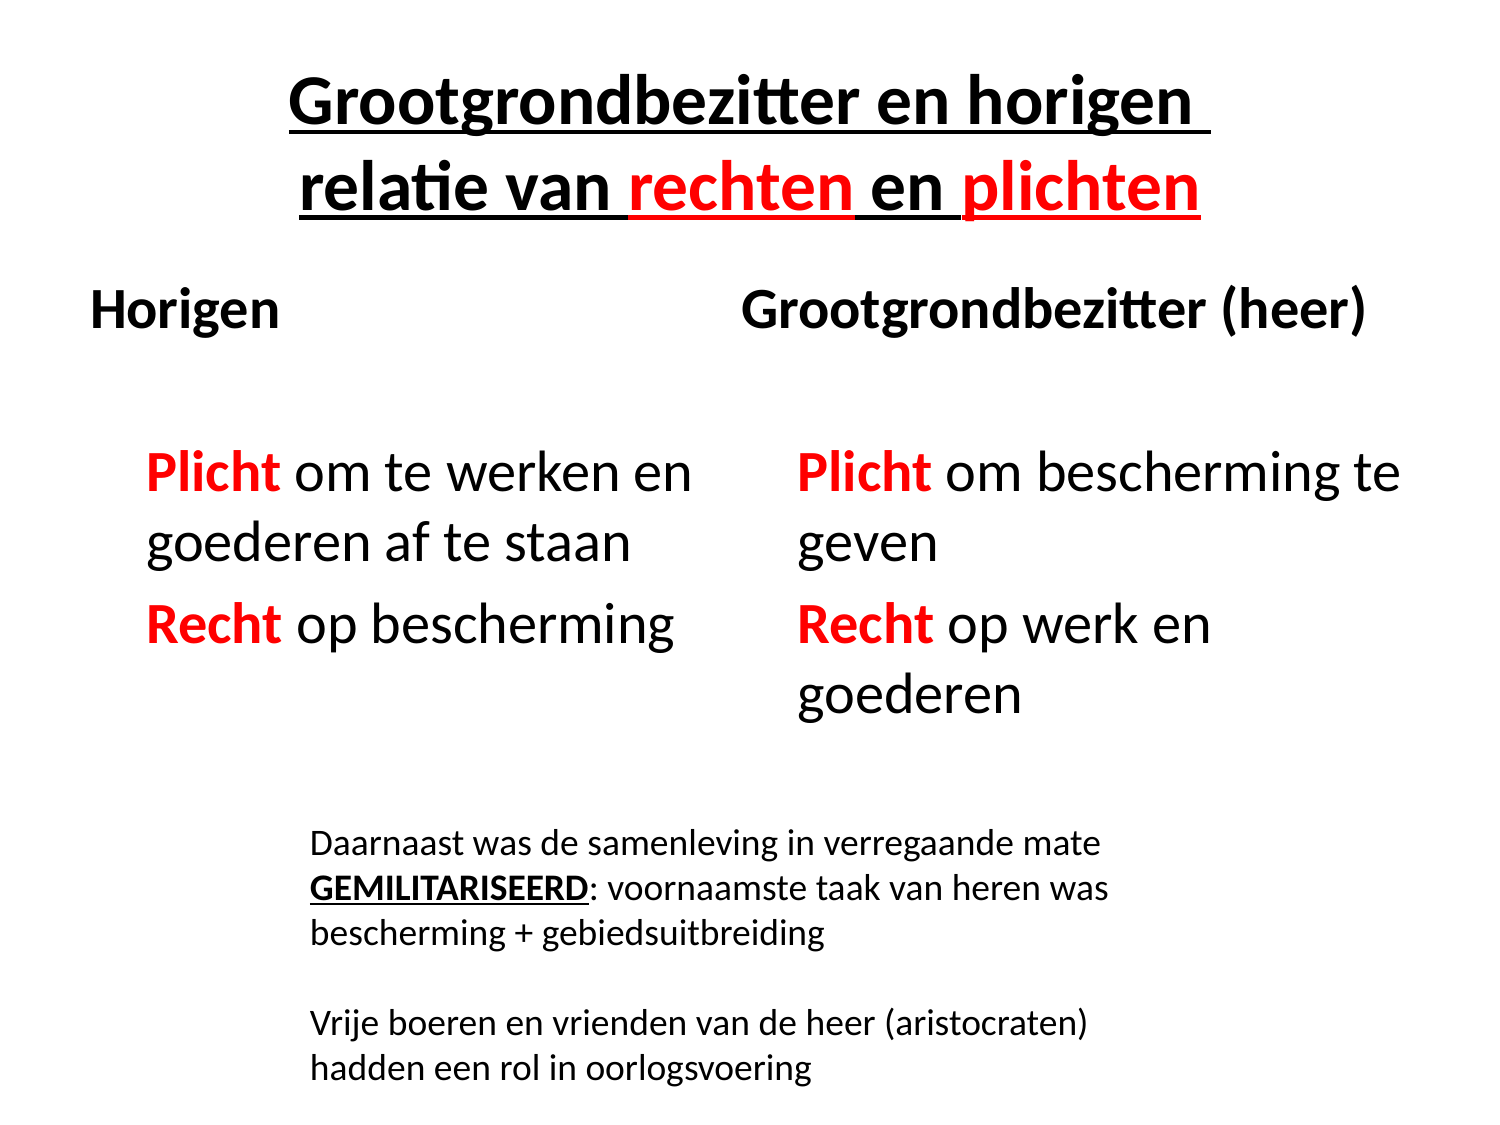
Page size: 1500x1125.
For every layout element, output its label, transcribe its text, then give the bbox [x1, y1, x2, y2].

text_box Daarnaast was de samenleving in verregaande mate GEMILITARISEERD: voornaamste taak van heren was bescherming + gebiedsuitbreiding Vrije boeren en vrienden van de heer (aristocraten) hadden een rol in oorlogsvoering [295, 810, 1205, 1096]
title Grootgrondbezitter en horigen relatie van rechten en plichten [75, 45, 1425, 233]
list Grootgrondbezitter (heer) Plicht om bescherming te geven Recht op werk en goederen [726, 262, 1425, 1005]
list Horigen Plicht om te werken en goederen af te staan Recht op bescherming [75, 262, 726, 1005]
